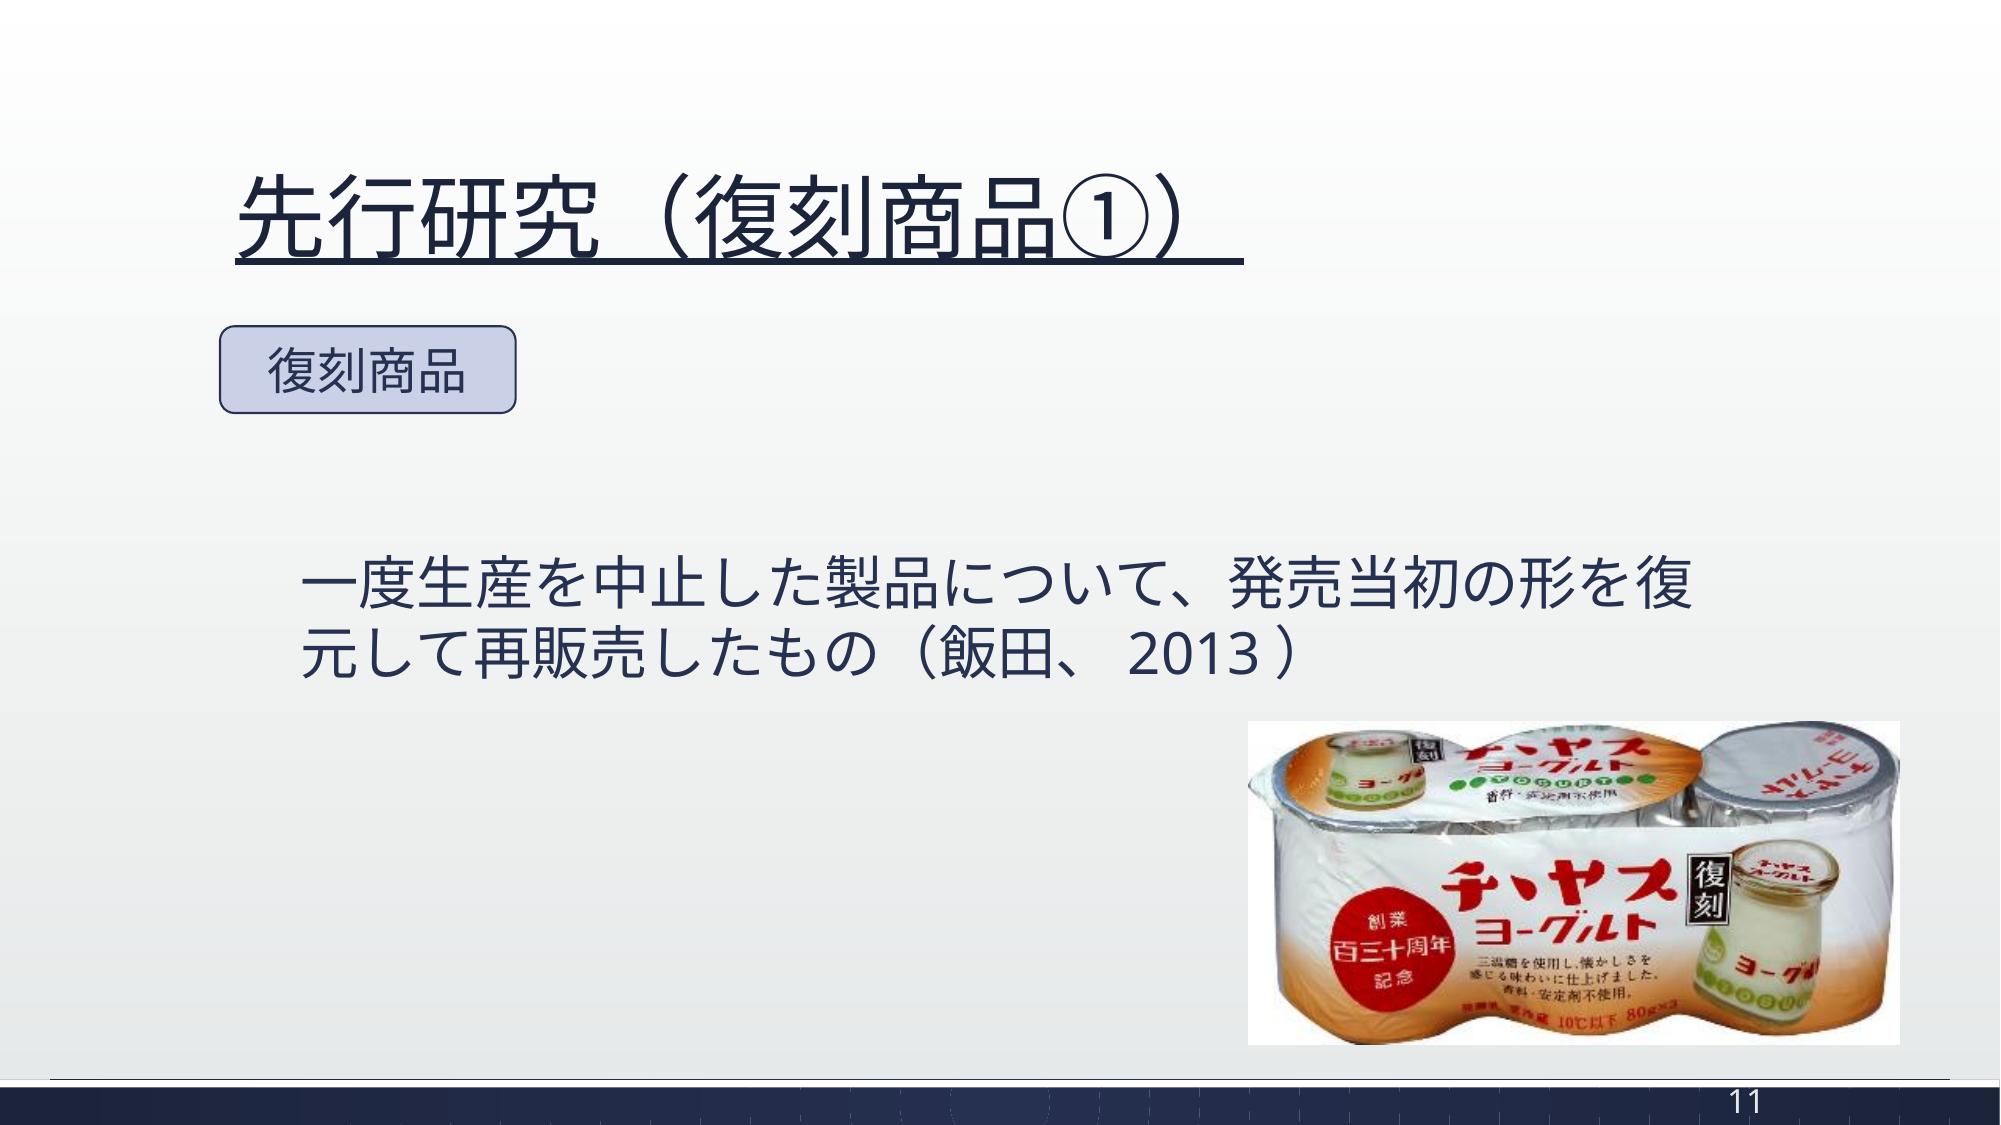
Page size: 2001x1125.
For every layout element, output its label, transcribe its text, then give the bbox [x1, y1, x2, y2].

picture [1248, 721, 1900, 1045]
title 先行研究（復刻商品①） [219, 76, 1780, 279]
text_box 一度生産を中止した製品について、発売当初の形を復元して再販売したもの（飯田、2013） [285, 538, 1715, 694]
slide_number 11 [1674, 1083, 1780, 1122]
text_box 復刻商品 [218, 325, 517, 415]
